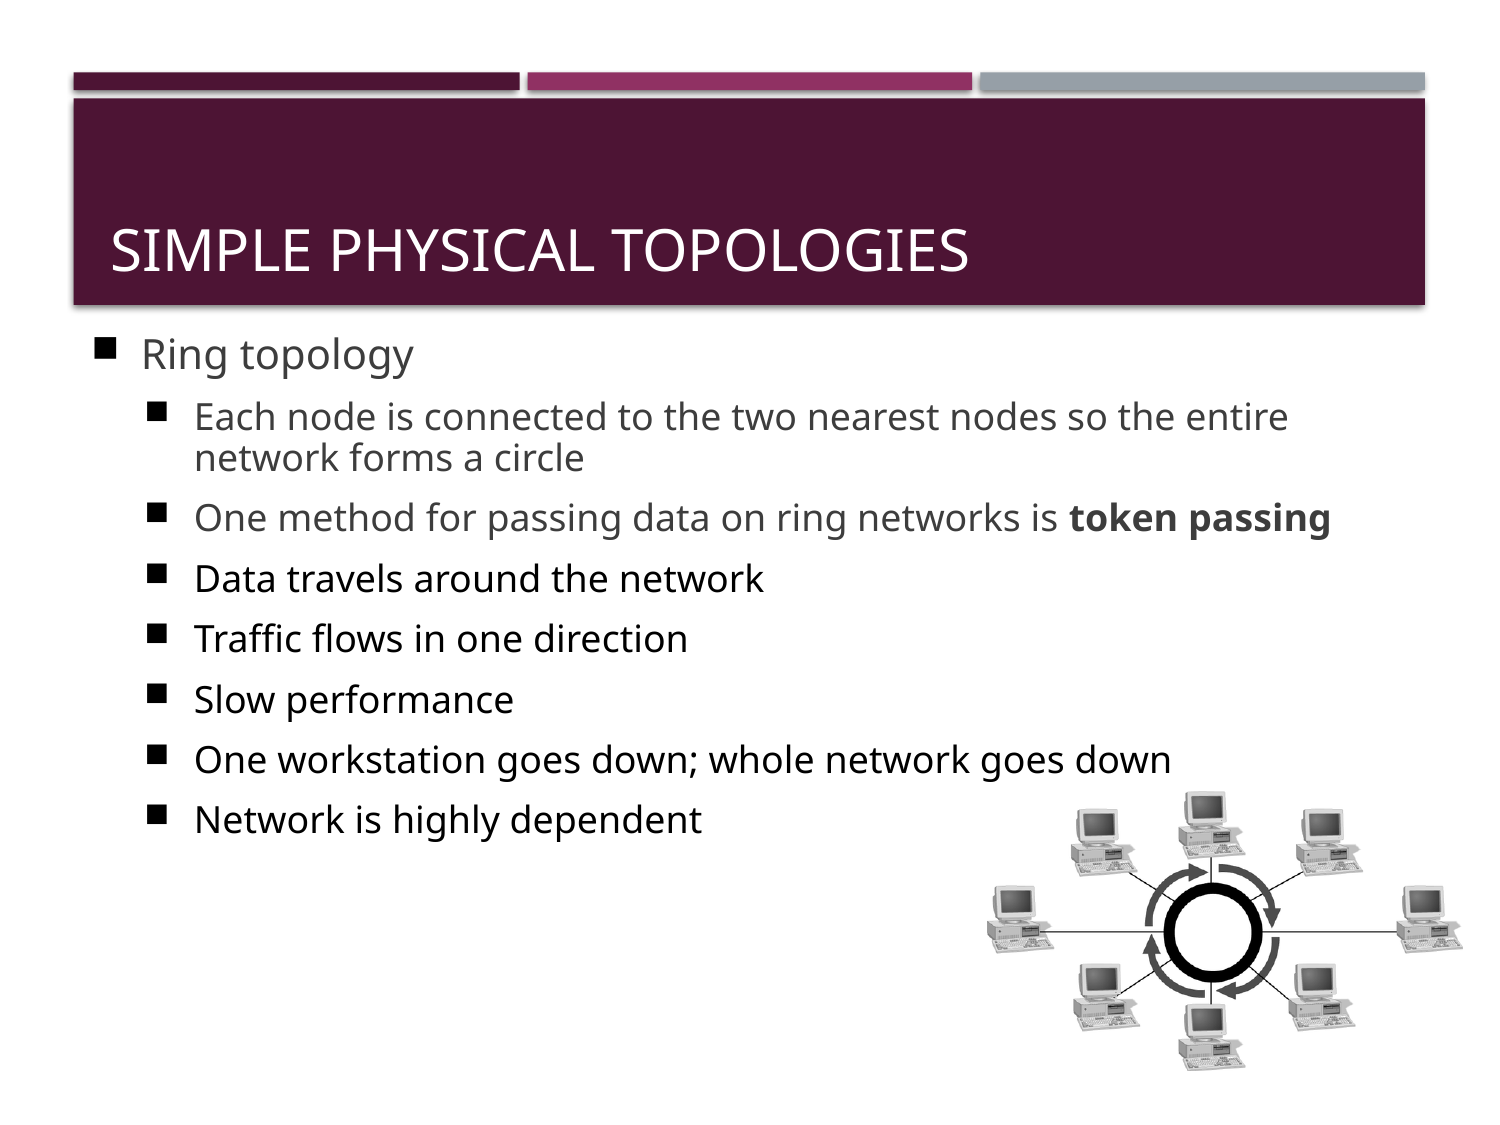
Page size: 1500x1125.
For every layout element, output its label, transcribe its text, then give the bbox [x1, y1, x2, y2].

title Simple Physical Topologies [95, 112, 1406, 291]
list Ring topology Each node is connected to the two nearest nodes so the entire network forms a circle One method for passing data on ring networks is token passing Data travels around the network Traffic flows in one direction Slow performance One workstation goes down; whole network goes down Network is highly dependent [75, 387, 1426, 875]
picture [986, 786, 1463, 1071]
